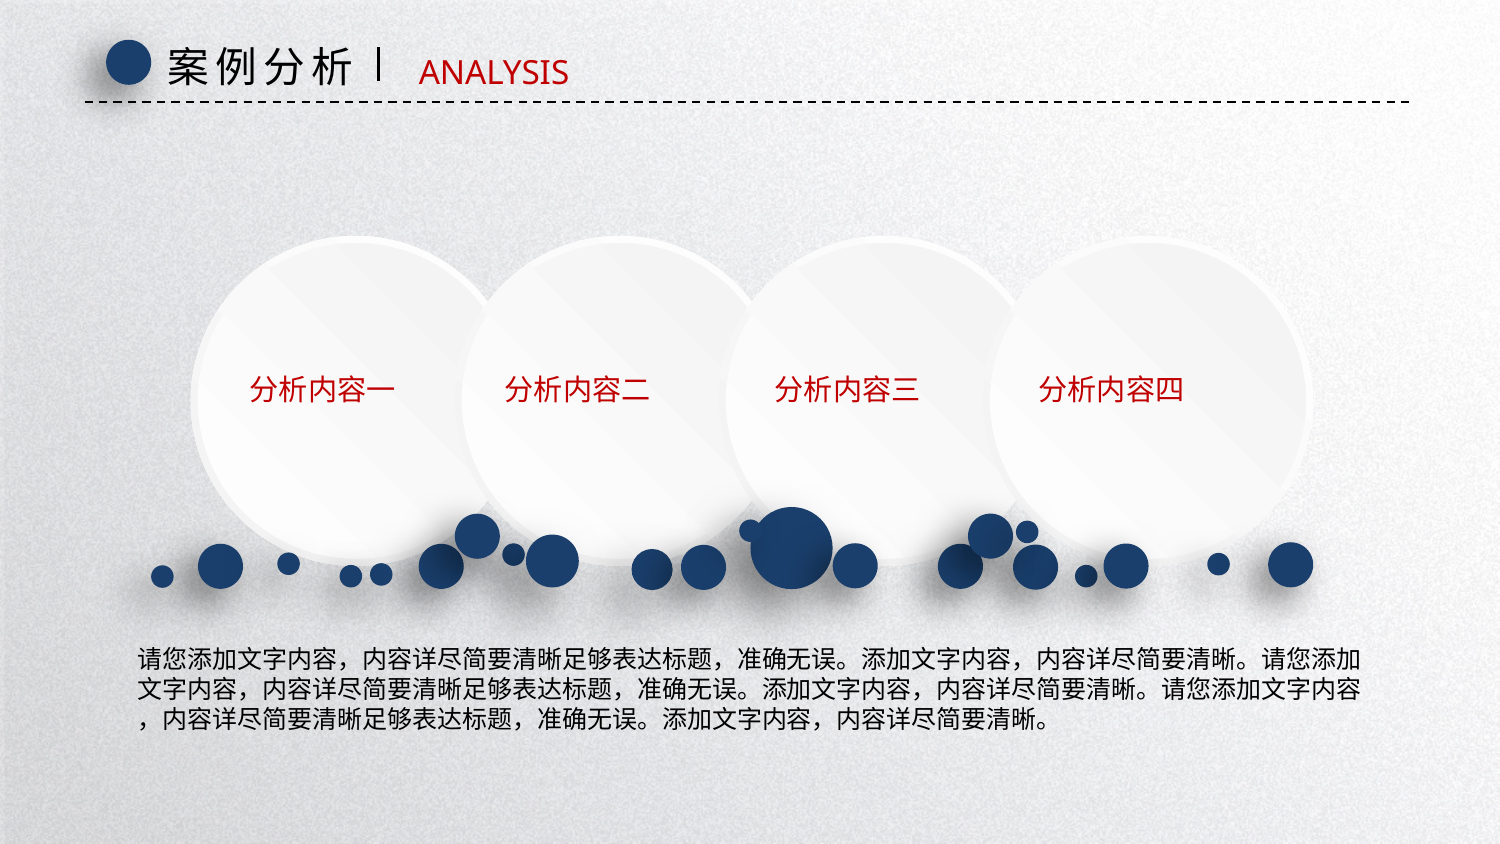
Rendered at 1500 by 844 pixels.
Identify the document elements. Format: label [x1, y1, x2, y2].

text_box [982, 235, 1314, 567]
picture [0, 0, 1500, 844]
text_box [718, 235, 981, 567]
text_box [454, 235, 717, 567]
text_box [190, 235, 453, 567]
